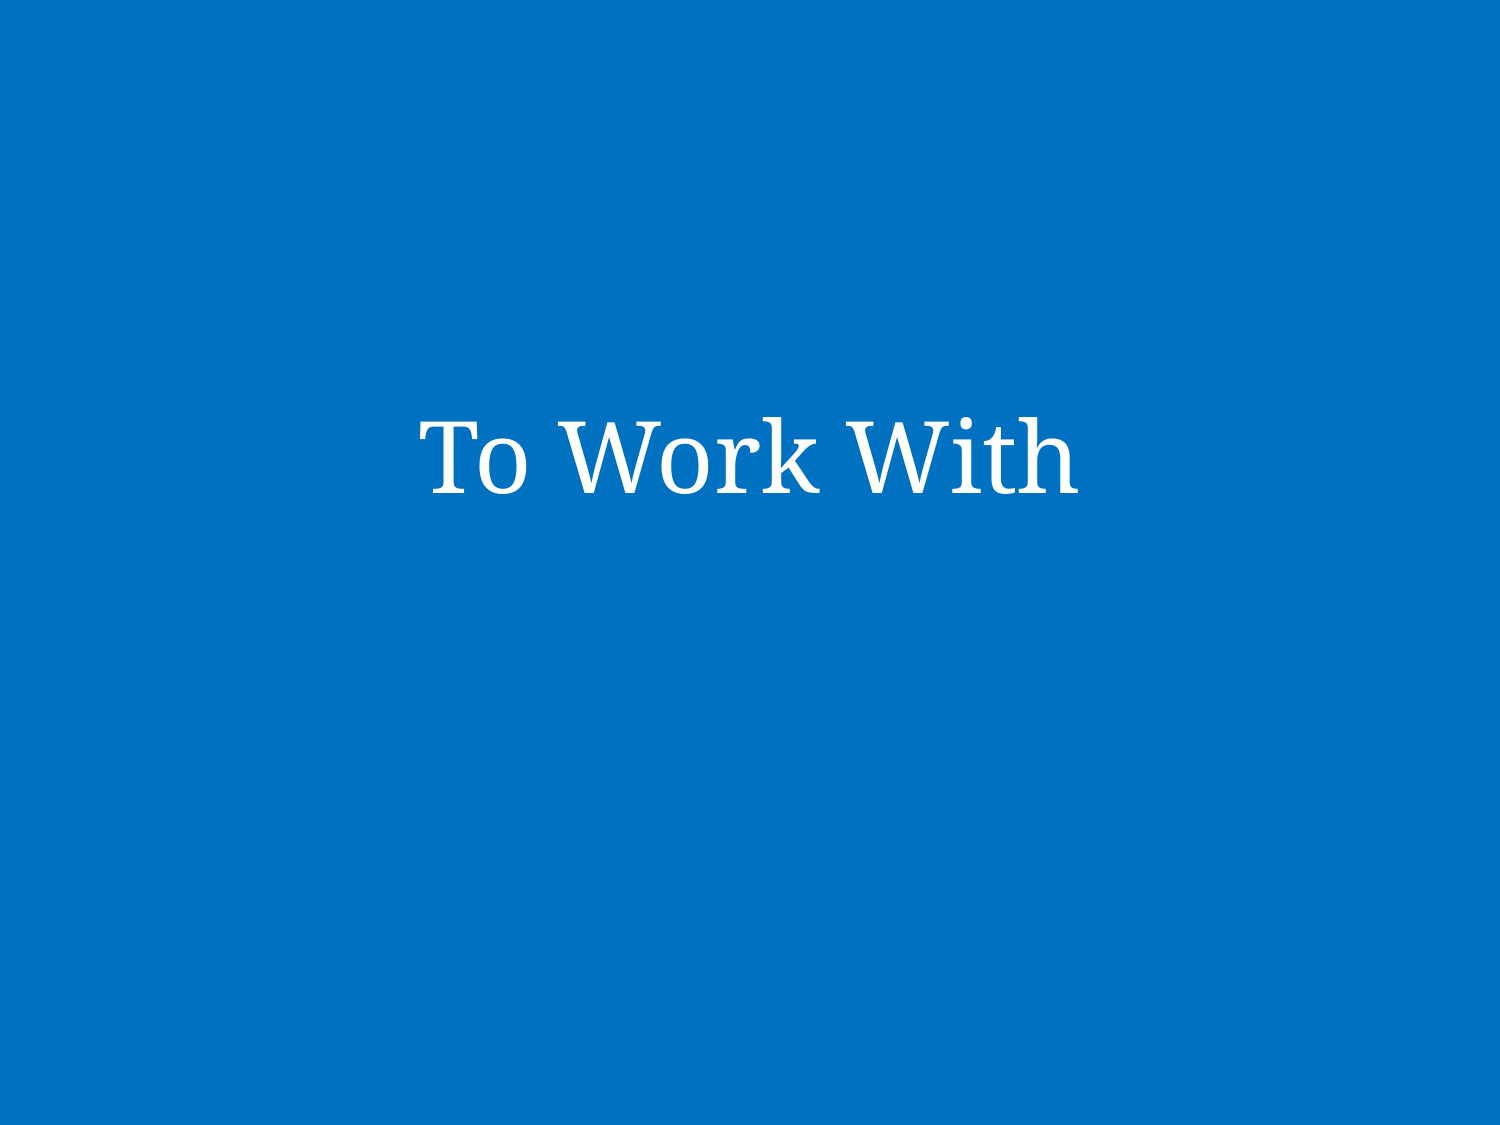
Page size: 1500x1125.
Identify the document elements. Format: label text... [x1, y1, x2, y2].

list To Work With [75, 99, 1425, 1005]
